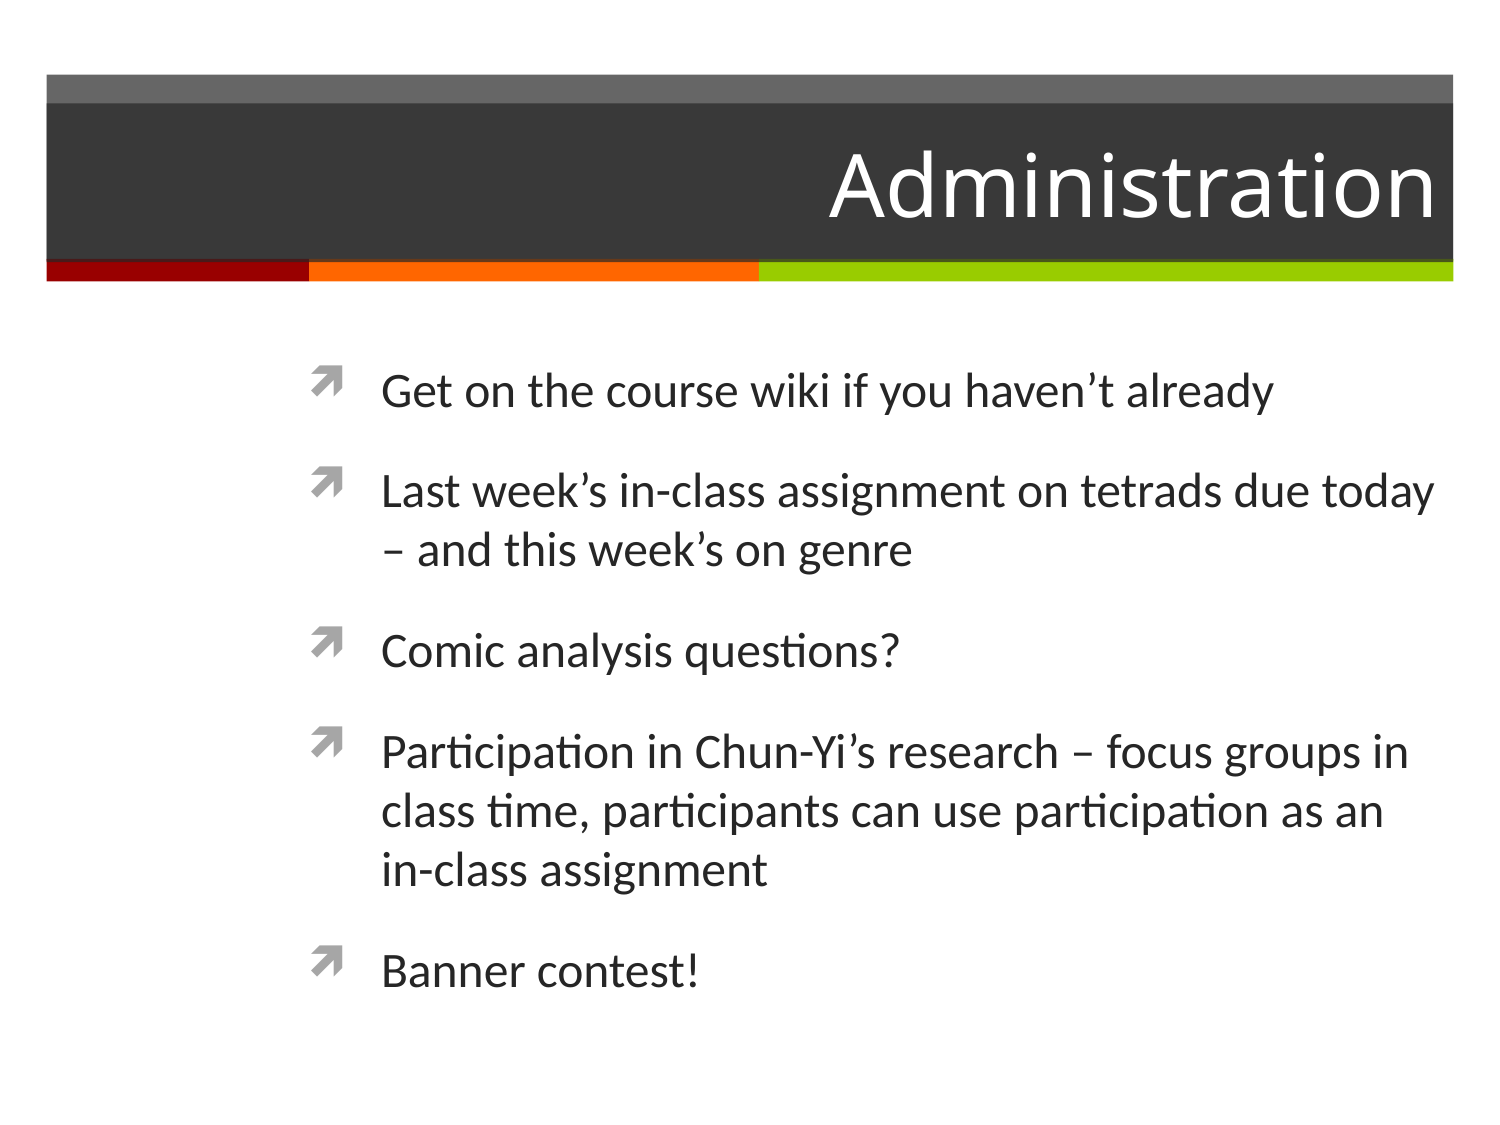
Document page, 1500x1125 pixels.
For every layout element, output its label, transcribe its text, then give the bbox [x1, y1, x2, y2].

list Get on the course wiki if you haven’t already Last week’s in-class assignment on tetrads due today – and this week’s on genre Comic analysis questions? Participation in Chun-Yi’s research – focus groups in class time, participants can use participation as an in-class assignment Banner contest! [292, 350, 1454, 1005]
title Administration [46, 103, 1454, 263]
